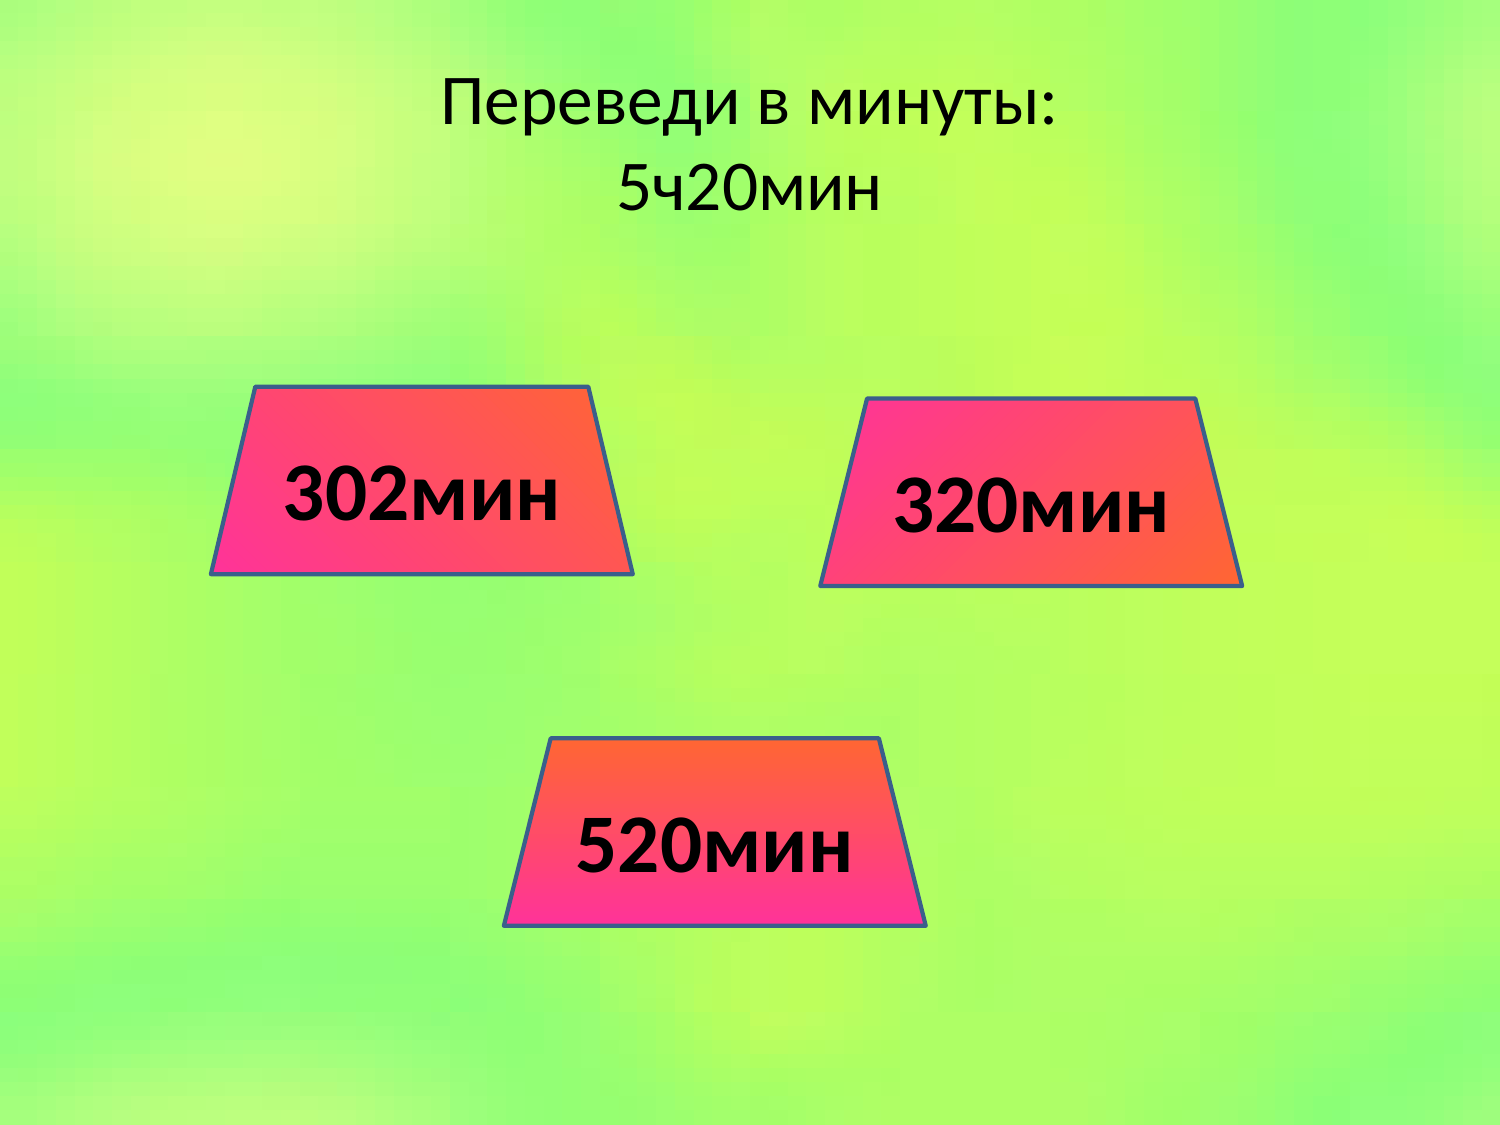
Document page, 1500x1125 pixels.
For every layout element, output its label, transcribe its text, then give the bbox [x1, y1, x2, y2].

picture [0, 0, 1500, 1125]
title Переведи в минуты: 5ч20мин [75, 45, 1425, 233]
text_box 302мин [208, 384, 635, 577]
text_box 320мин [818, 396, 1245, 589]
text_box 520мин [501, 736, 928, 928]
